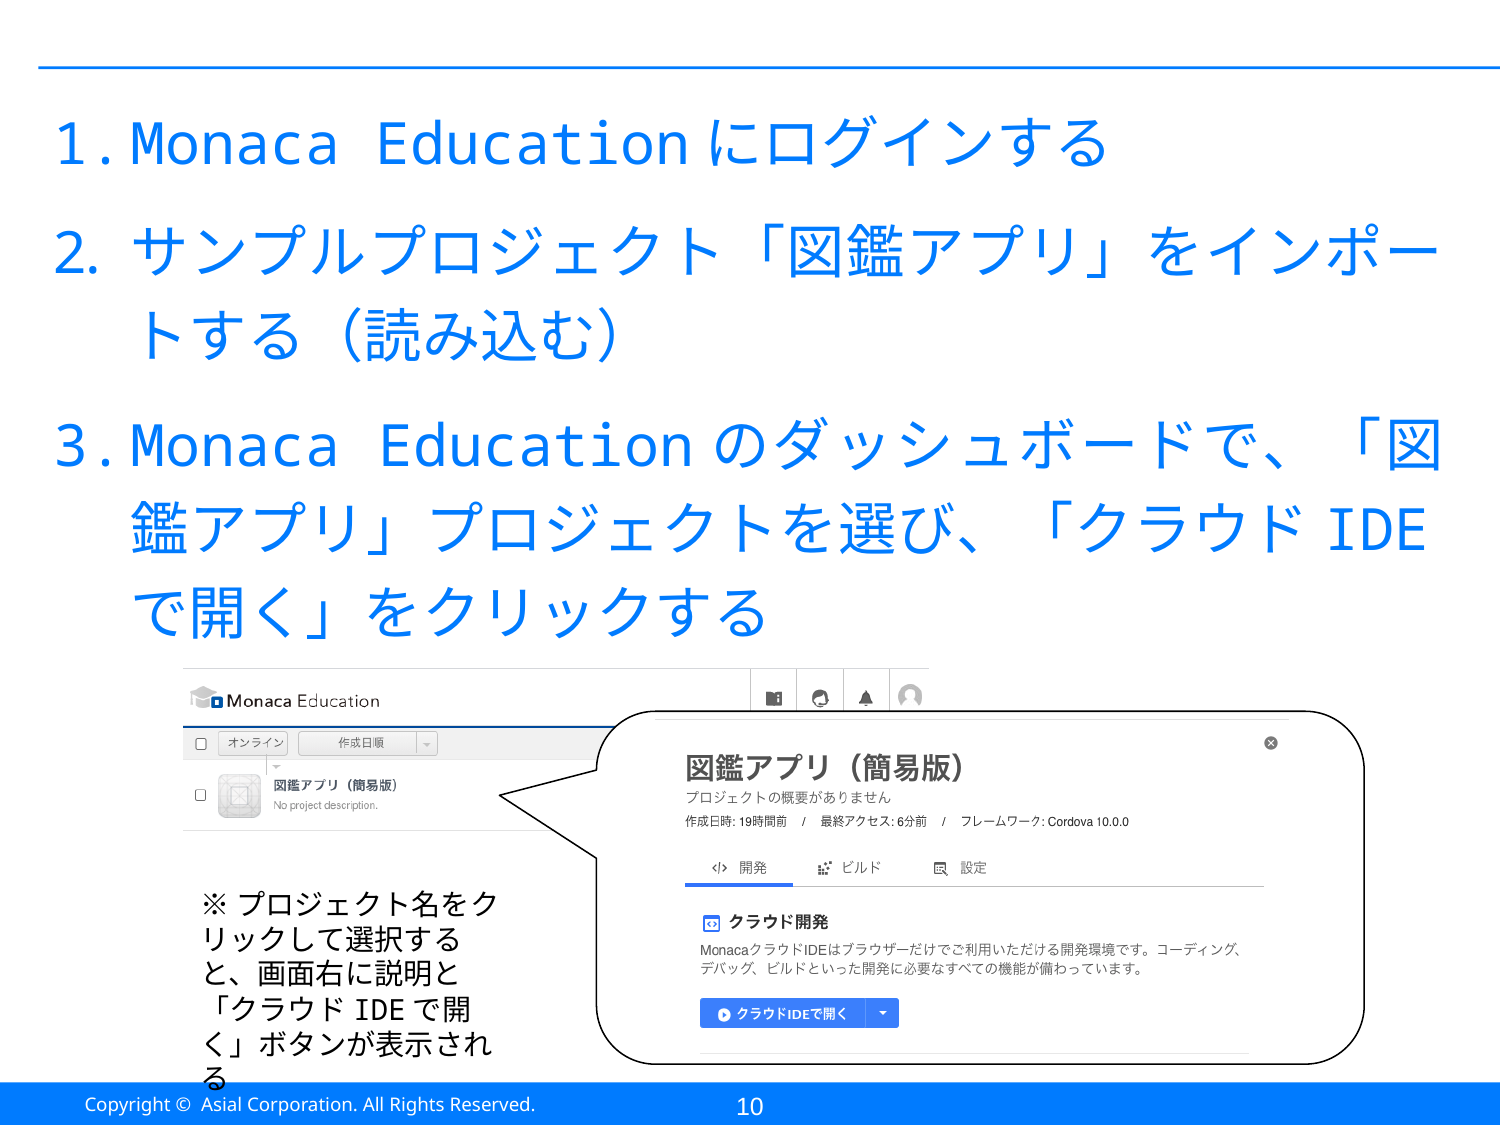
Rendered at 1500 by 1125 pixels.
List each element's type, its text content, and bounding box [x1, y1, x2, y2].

picture [182, 668, 1289, 1057]
text_box ※プロジェクト名をクリックして選択すると、画面右に説明と「クラウドIDEで開く」ボタンが表示される [185, 878, 524, 1104]
text_box [572, 711, 1365, 1065]
slide_number 10 [581, 1075, 919, 1125]
list Monaca Educationにログインする サンプルプロジェクト「図鑑アプリ」をインポートする（読み込む） Monaca Educationのダッシュボードで、「図鑑アプリ」プロジェクトを選び、「クラウドIDEで開く」をクリックする [38, 84, 1459, 988]
